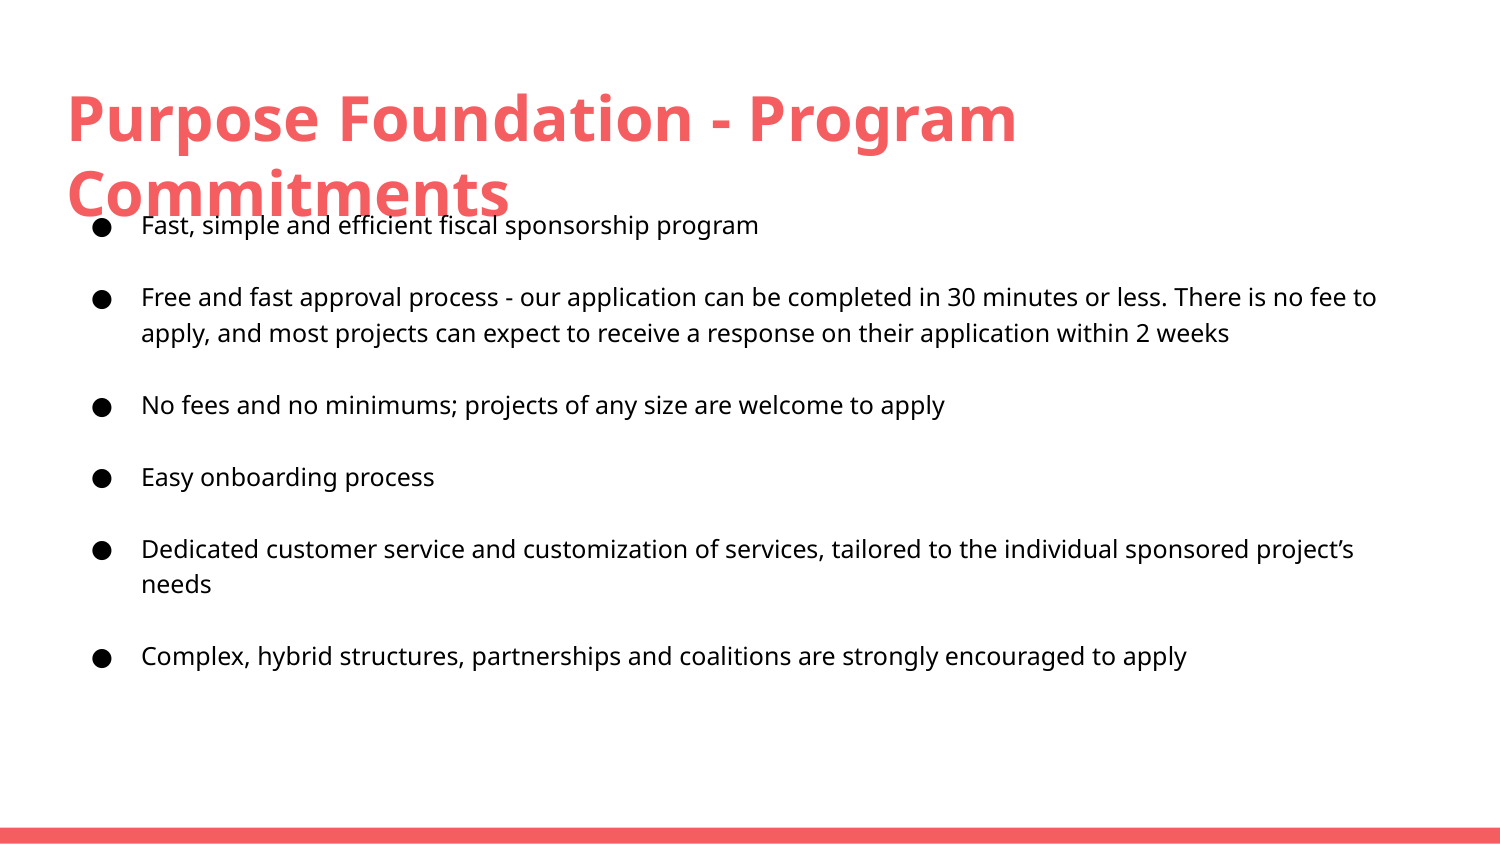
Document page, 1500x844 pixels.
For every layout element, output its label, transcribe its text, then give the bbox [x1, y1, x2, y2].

title Purpose Foundation - Program Commitments [51, 64, 1449, 167]
list Fast, simple and efficient fiscal sponsorship program Free and fast approval process - our application can be completed in 30 minutes or less. There is no fee to apply, and most projects can expect to receive a response on their application within 2 weeks No fees and no minimums; projects of any size are welcome to apply Easy onboarding process Dedicated customer service and customization of services, tailored to the individual sponsored project’s needs Complex, hybrid structures, partnerships and coalitions are strongly encouraged to apply [51, 189, 1449, 698]
